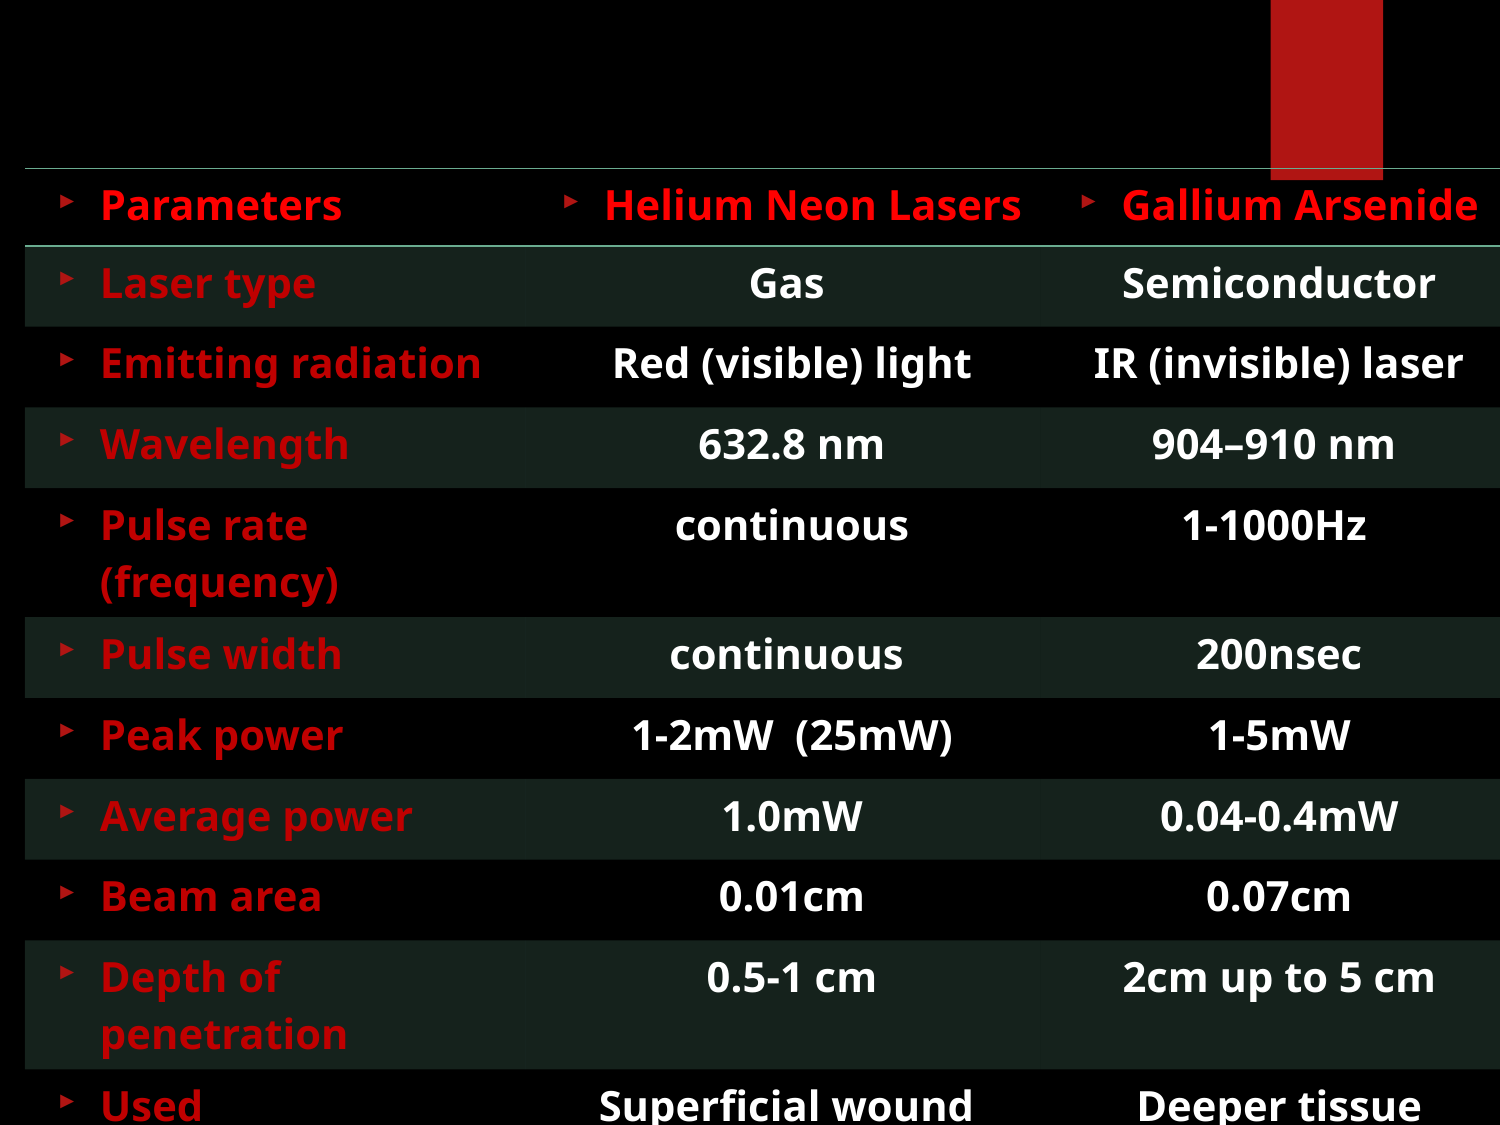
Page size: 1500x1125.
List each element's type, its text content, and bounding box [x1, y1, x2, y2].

table_cell 1-5mW [1041, 698, 1500, 779]
table_cell 2cm up to 5 cm [1041, 940, 1500, 1069]
table_cell Red (visible) light [525, 327, 1041, 407]
table_cell Superficial wound [525, 1069, 1041, 1125]
table_cell 0.5-1 cm [525, 940, 1041, 1069]
table_cell Laser type [25, 247, 525, 327]
table_header Parameters [25, 169, 525, 245]
table_cell continuous [525, 488, 1041, 617]
table_cell 1-2mW (25mW) [525, 698, 1041, 779]
table_cell Wavelength [25, 407, 525, 488]
table_cell 1-1000Hz [1041, 488, 1500, 617]
table_cell Deeper tissue [1041, 1069, 1500, 1125]
table_cell Pulse rate (frequency) [25, 488, 525, 617]
table_header Helium Neon Lasers [525, 169, 1041, 245]
table_cell 904–910 nm [1041, 407, 1500, 488]
table_cell Average power [25, 779, 525, 860]
table_cell Semiconductor [1041, 247, 1500, 327]
table_cell 632.8 nm [525, 407, 1041, 488]
table_cell Peak power [25, 698, 525, 779]
table_cell 200nsec [1041, 617, 1500, 698]
table_cell Pulse width [25, 617, 525, 698]
table_cell 0.01cm [525, 860, 1041, 940]
table_cell continuous [525, 617, 1041, 698]
table_cell Used [25, 1069, 525, 1125]
table_cell Gas [525, 247, 1041, 327]
table_cell Beam area [25, 860, 525, 940]
table_cell Emitting radiation [25, 327, 525, 407]
table_cell Depth of penetration [25, 940, 525, 1069]
table_cell 0.07cm [1041, 860, 1500, 940]
table_cell 0.04-0.4mW [1041, 779, 1500, 860]
table_cell 1.0mW [525, 779, 1041, 860]
table_cell IR (invisible) laser [1041, 327, 1500, 407]
table_header Gallium Arsenide [1041, 169, 1500, 245]
